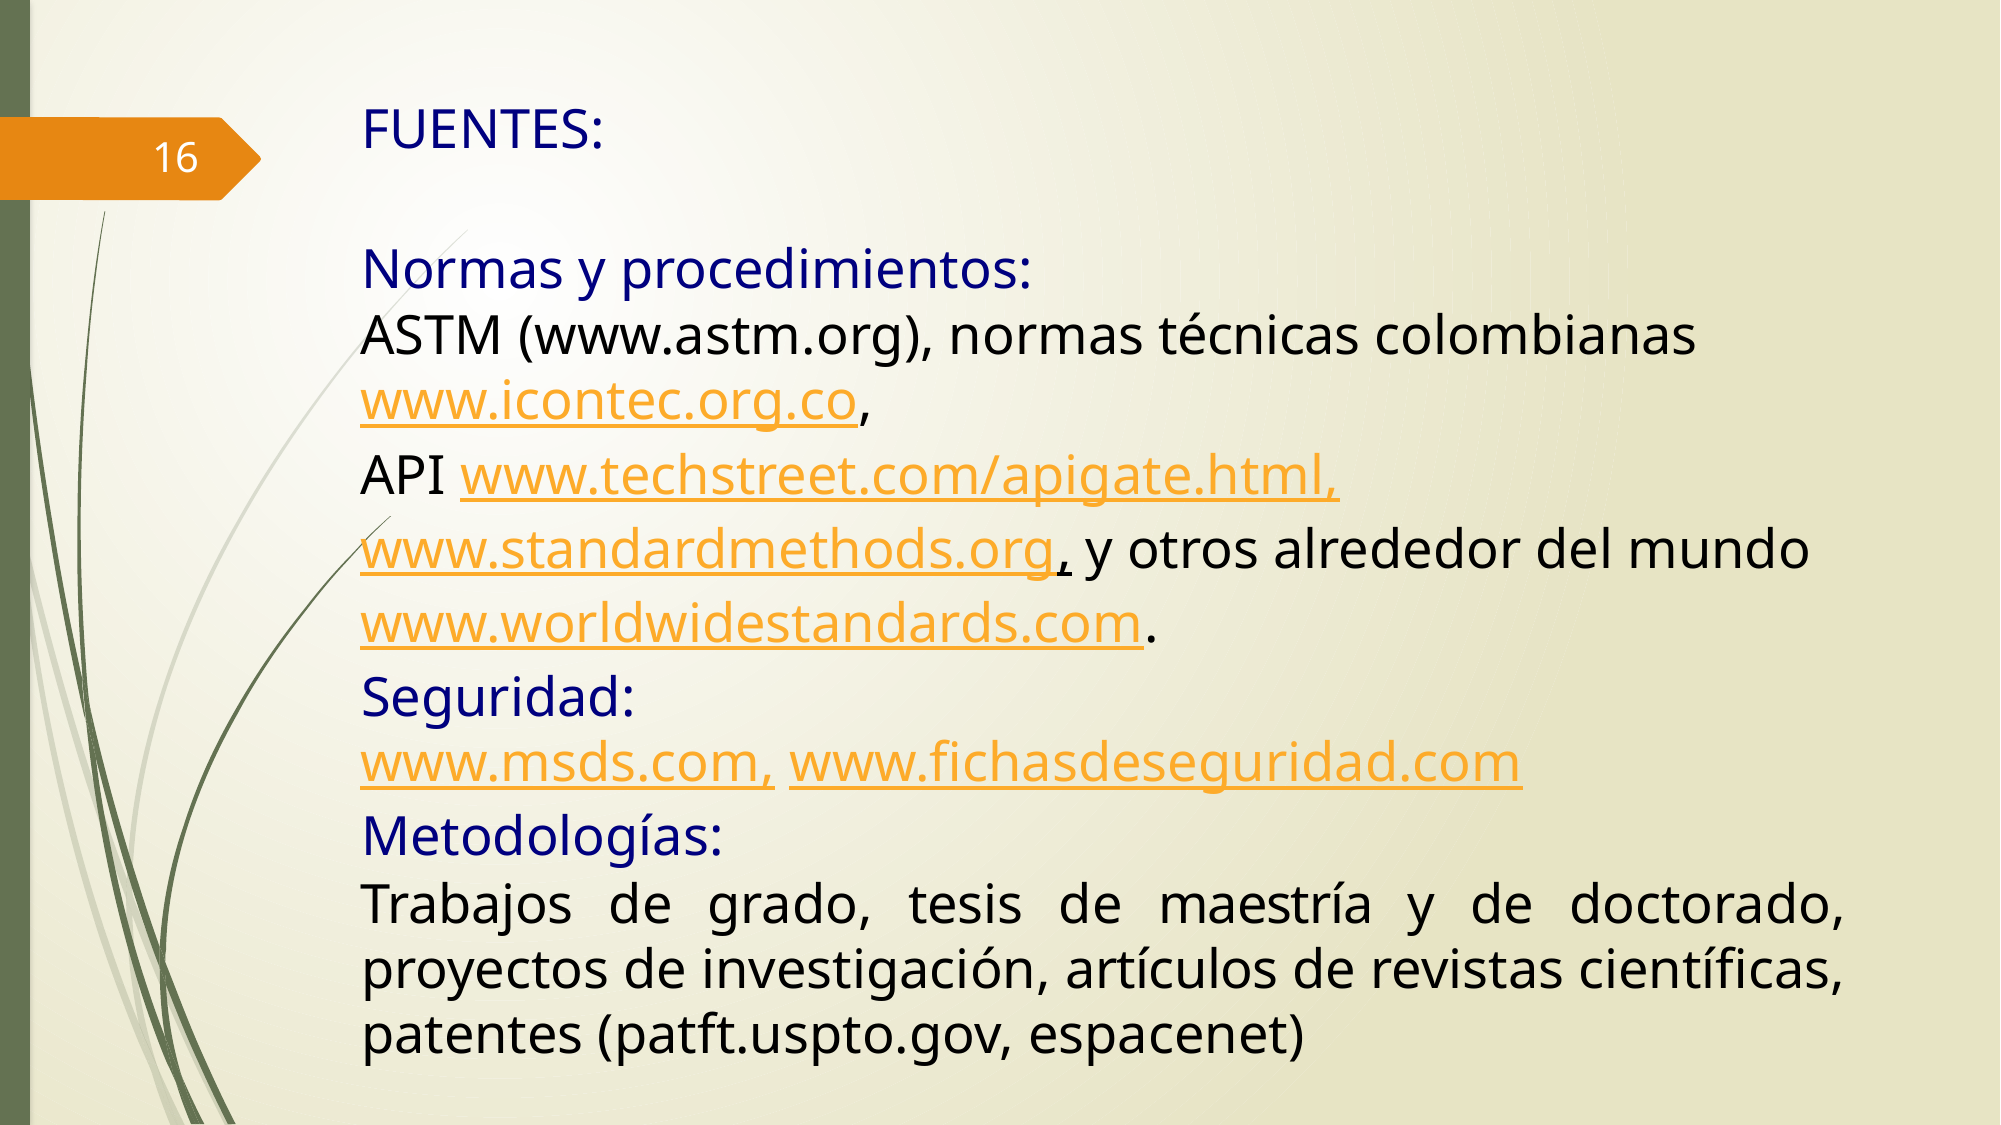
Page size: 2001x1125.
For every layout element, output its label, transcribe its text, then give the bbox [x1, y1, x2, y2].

slide_number 16 [87, 129, 216, 190]
text_box FUENTES: Normas y procedimientos: ASTM (www.astm.org), normas técnicas colombianas www.icontec.org.co, API www.techstreet.com/apigate.html, www.standardmethods.org, y otros alrededor del mundo www.worldwidestandards.com. Seguridad: www.msds.com, www.fichasdeseguridad.com Metodologías: Trabajos de grado, tesis de maestría y de doctorado, proyectos de investigación, artículos de revistas científicas, patentes (patft.uspto.gov, espacenet) [287, 86, 1920, 1072]
